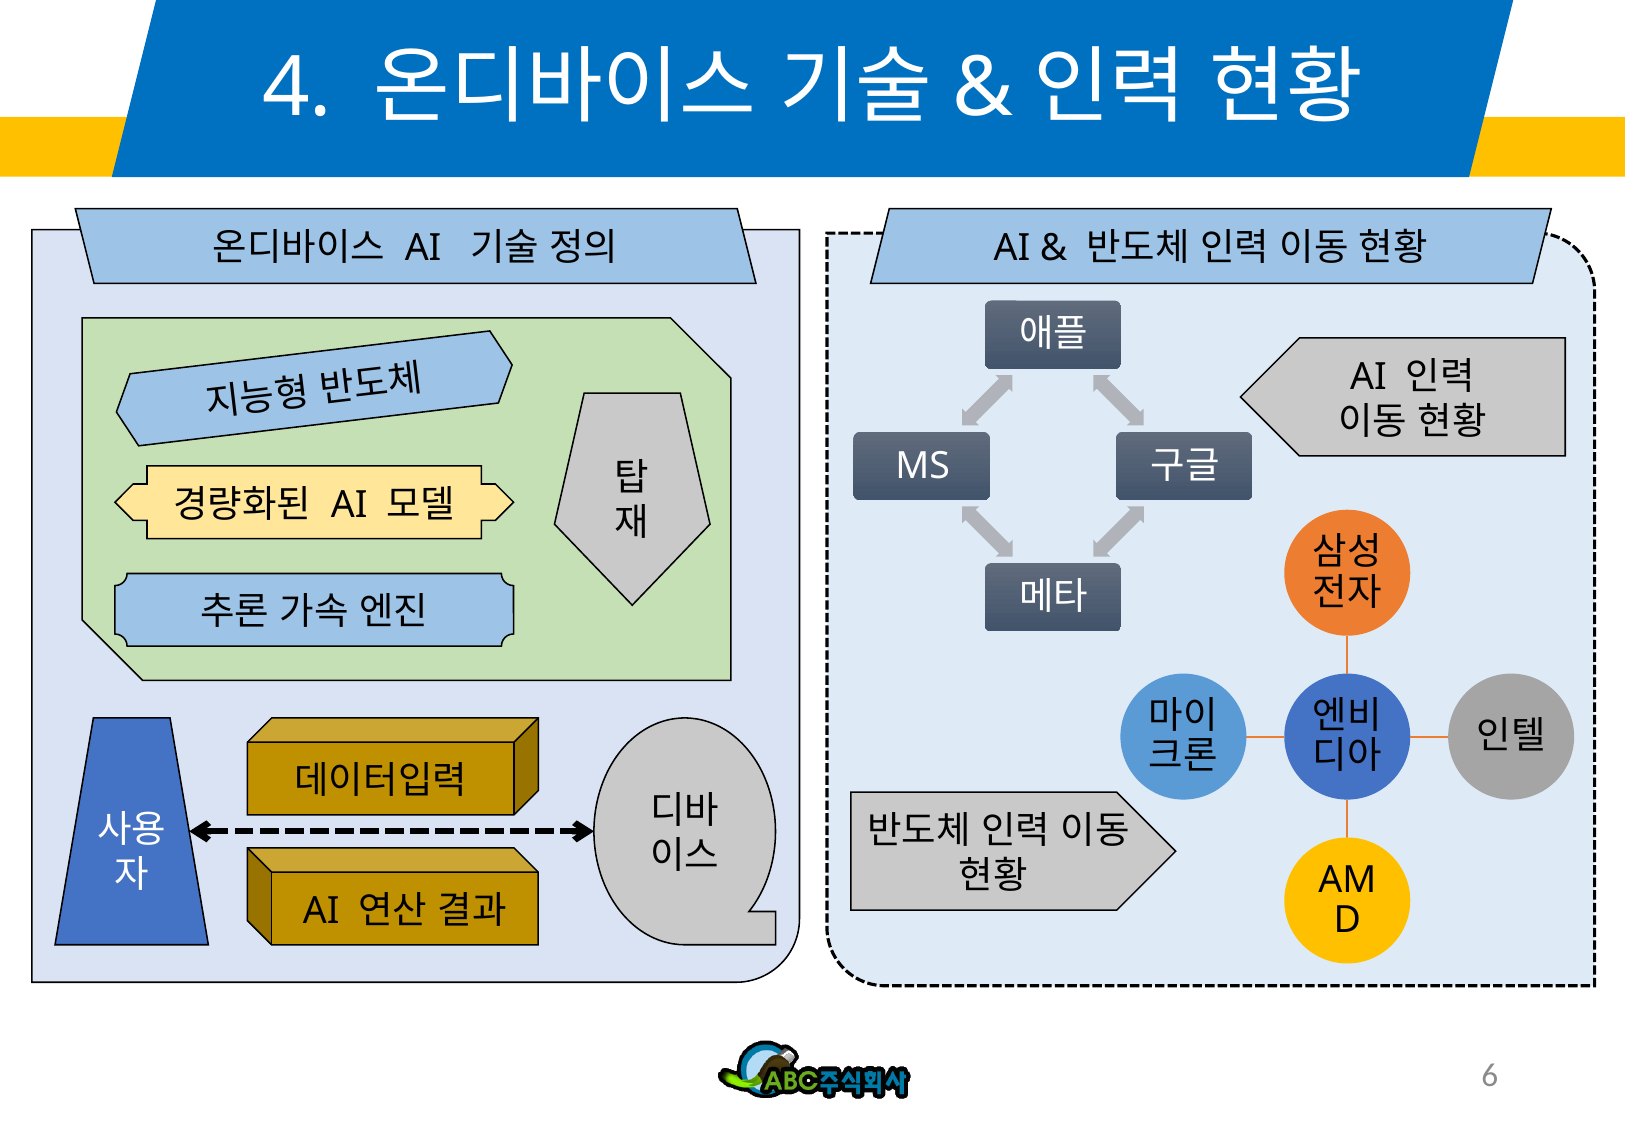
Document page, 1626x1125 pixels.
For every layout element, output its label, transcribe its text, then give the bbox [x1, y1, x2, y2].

text_box [30, 228, 801, 984]
text_box AI 인력 이동 현황 [1255, 336, 1567, 457]
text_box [1101, 509, 1594, 964]
slide_number 6 [1147, 1042, 1514, 1103]
text_box 지능형 반도체 [115, 329, 514, 447]
text_box 반도체 인력 이동 현황 [849, 791, 1101, 912]
text_box AI 연산 결과 [246, 846, 540, 946]
text_box 경량화된 AI 모델 [113, 464, 516, 540]
text_box 온디바이스 AI 기술 정의 [73, 207, 758, 285]
text_box [553, 392, 712, 607]
text_box [81, 316, 732, 682]
text_box 디바이스 [592, 716, 777, 946]
text_box 탑재 [594, 446, 670, 551]
text_box AI & 반도체 인력 이동 현황 [869, 207, 1553, 285]
text_box 데이터입력 [246, 716, 540, 816]
title 4. 온디바이스 기술&인력 현황 [0, 0, 1625, 177]
text_box [825, 232, 1596, 987]
text_box 추론 가속 엔진 [113, 572, 515, 648]
picture [709, 1034, 916, 1103]
text_box 사용자 [53, 716, 210, 946]
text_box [850, 300, 1255, 632]
